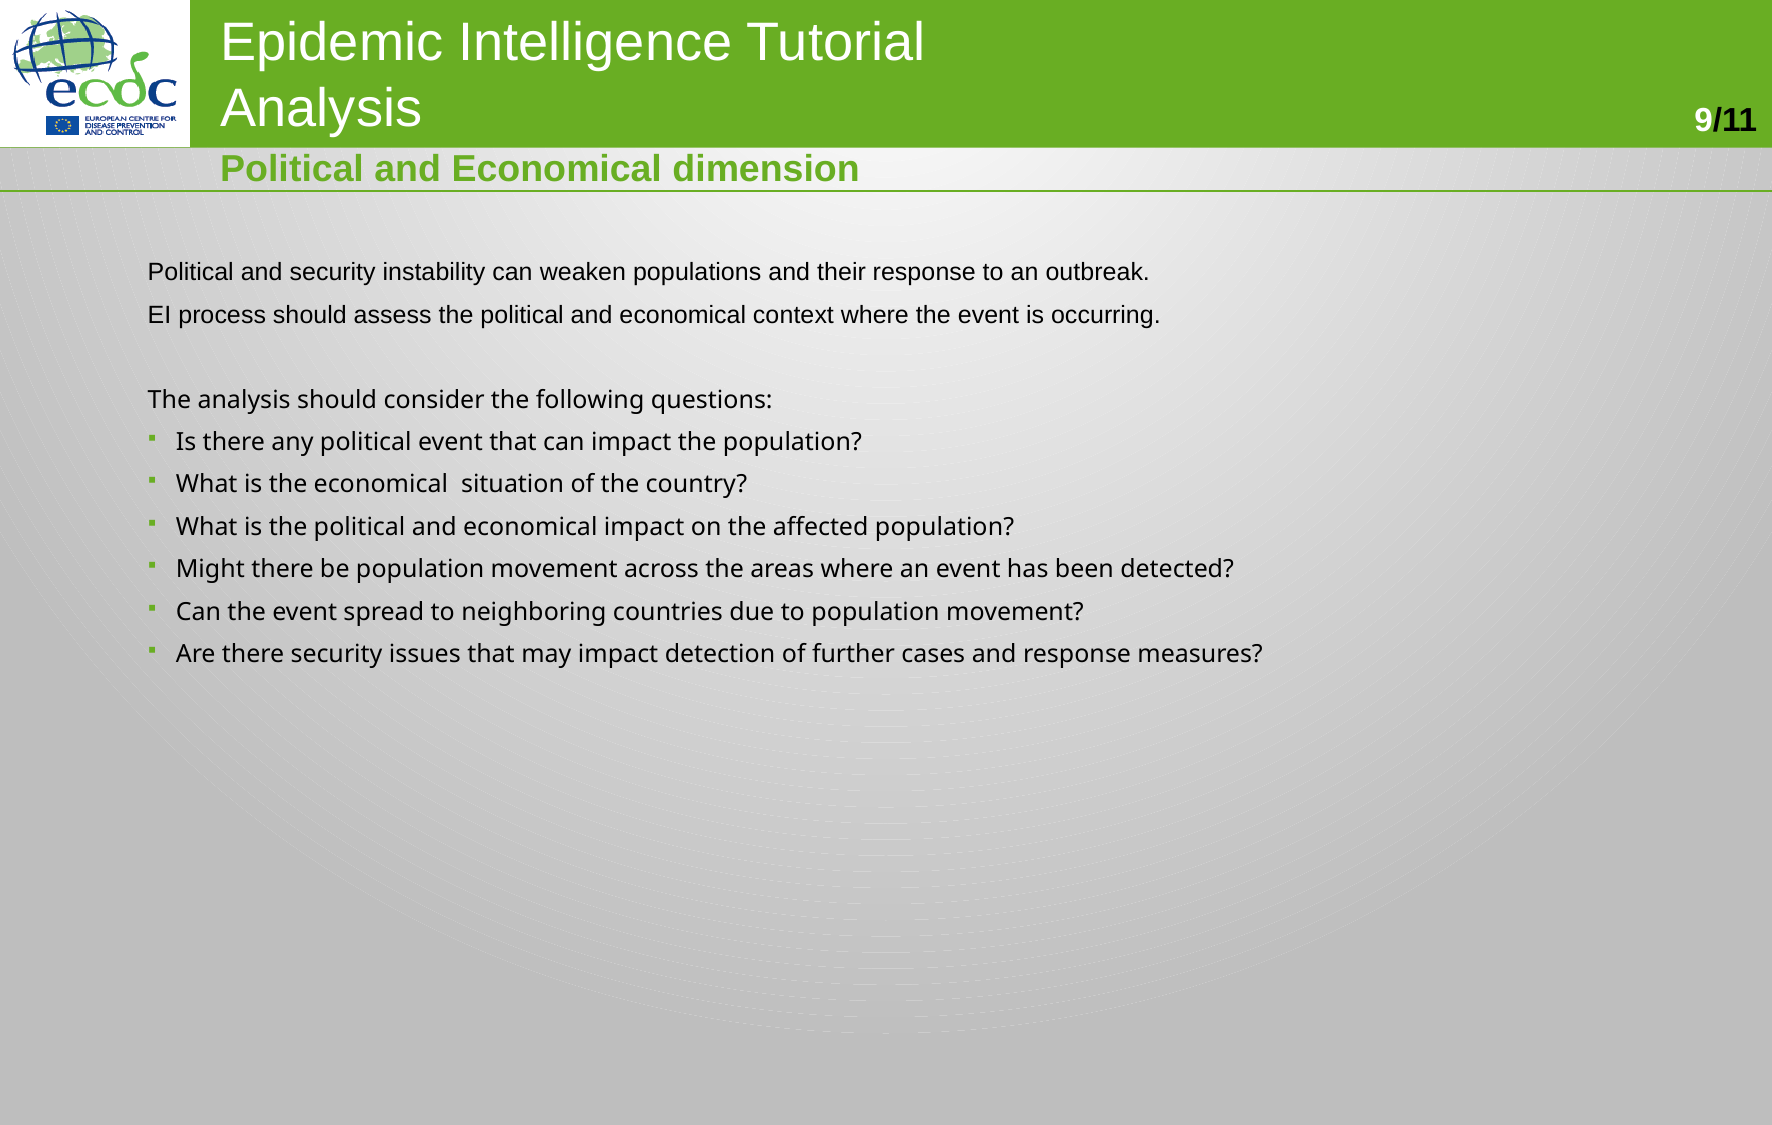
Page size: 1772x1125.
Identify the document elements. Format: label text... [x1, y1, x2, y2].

text_box Political and security instability can weaken populations and their response to an outbreak. EI process should assess the political and economical context where the event is occurring. The analysis should consider the following questions: Is there any political event that can impact the population? What is the economical situation of the country? What is the political and economical impact on the affected population? Might there be population movement across the areas where an event has been detected? Can the event spread to neighboring countries due to population movement? Are there security issues that may impact detection of further cases and response measures? [132, 248, 1527, 979]
picture [0, 0, 190, 147]
text_box Political and Economical dimension [205, 141, 1406, 198]
